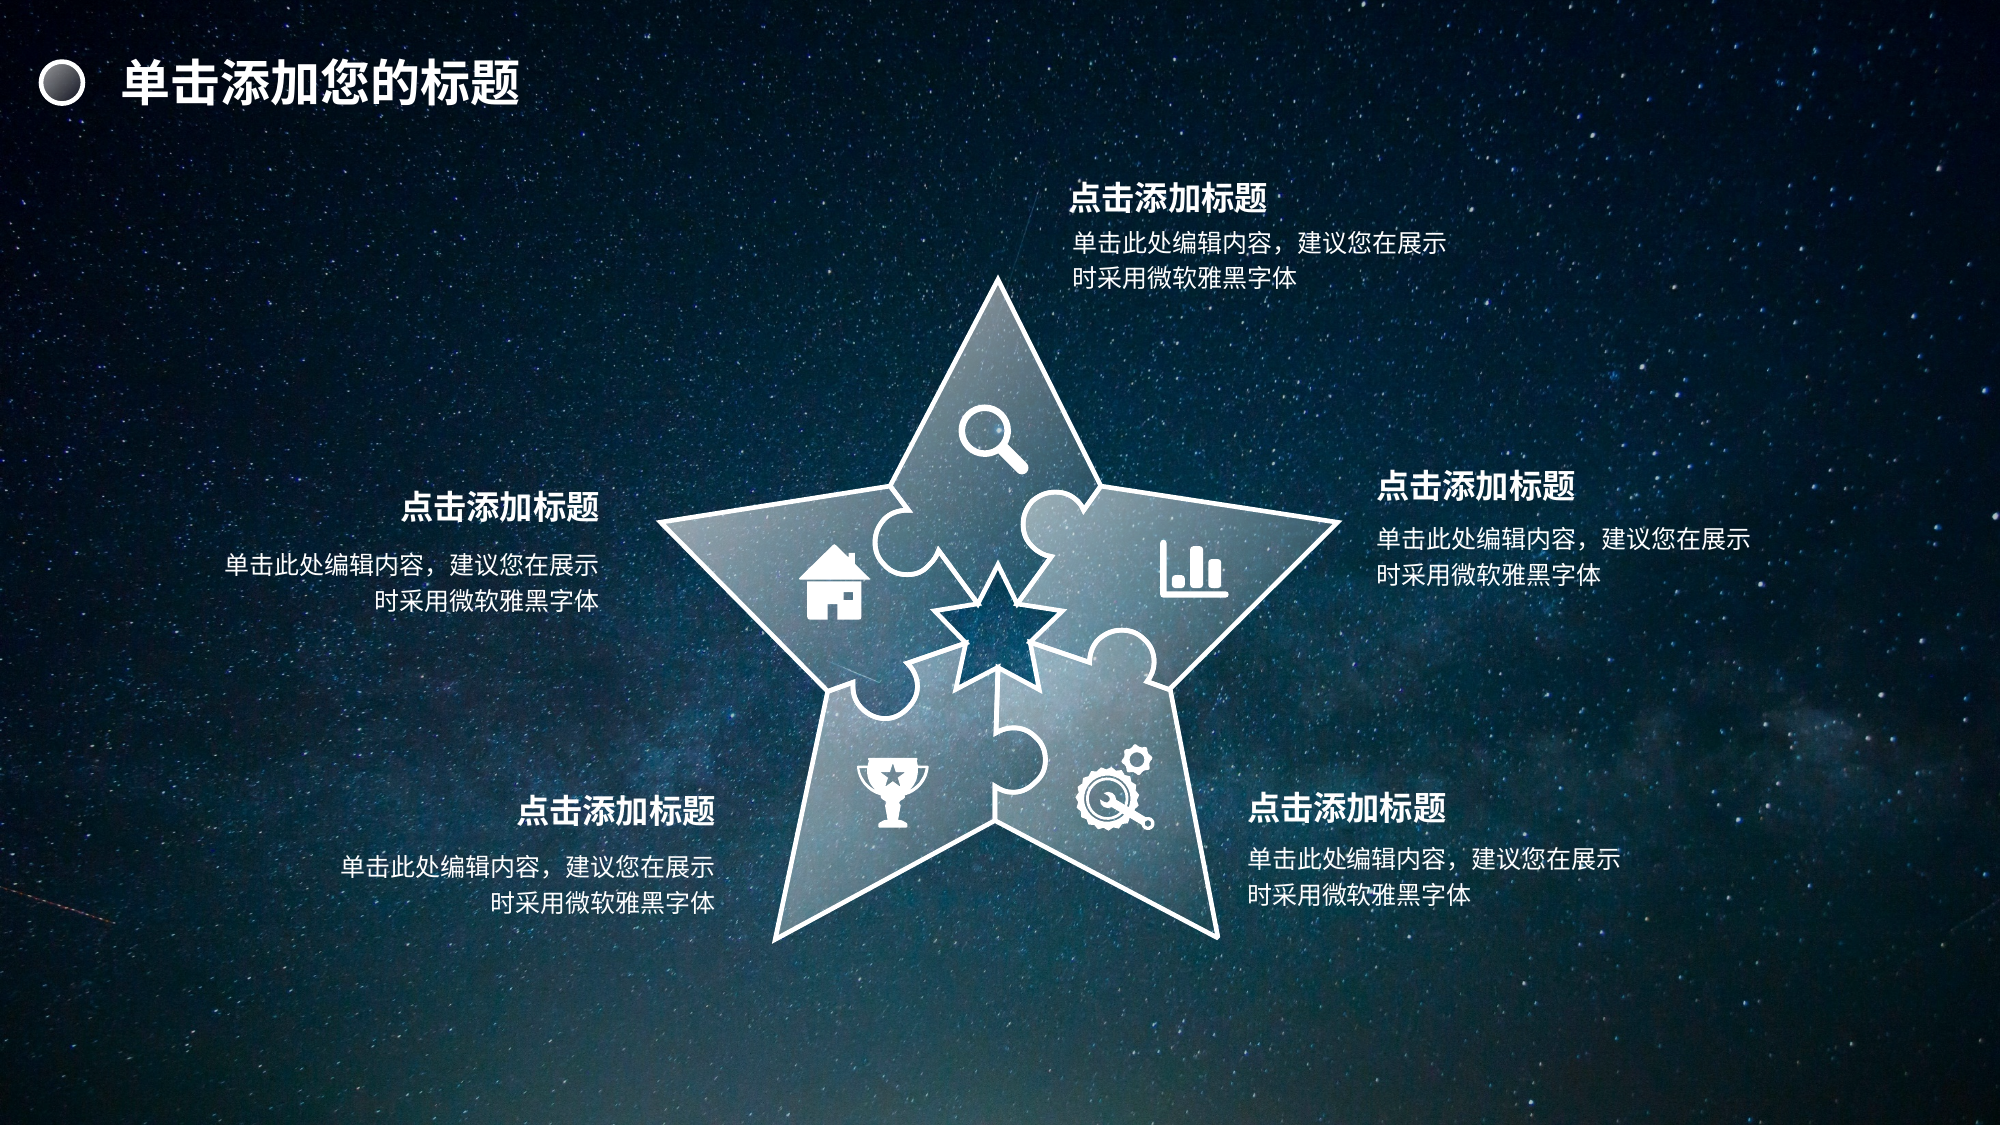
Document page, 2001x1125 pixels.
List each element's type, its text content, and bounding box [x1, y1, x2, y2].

text_box [993, 632, 1219, 939]
text_box 单击此处编辑内容，建议您在展示时采用微软雅黑字体 [1376, 517, 1760, 590]
text_box 单击此处编辑内容，建议您在展示时采用微软雅黑字体 [1247, 837, 1630, 910]
text_box [798, 544, 871, 580]
text_box [1160, 539, 1229, 598]
text_box [856, 757, 929, 828]
text_box 单击此处编辑内容，建议您在展示时采用微软雅黑字体 [1072, 221, 1456, 293]
text_box 单击添加您的标题 [105, 43, 801, 119]
text_box [1075, 767, 1155, 831]
text_box 单击此处编辑内容，建议您在展示时采用微软雅黑字体 [216, 543, 600, 616]
text_box 单击此处编辑内容，建议您在展示时采用微软雅黑字体 [333, 845, 716, 918]
picture [0, 0, 2000, 1125]
text_box [877, 277, 1102, 603]
text_box 点击添加标题 [1247, 787, 1568, 828]
text_box [773, 641, 1044, 942]
text_box 点击添加标题 [395, 790, 716, 831]
text_box 点击添加标题 [1068, 177, 1389, 218]
text_box [807, 581, 862, 620]
text_box [658, 484, 980, 717]
text_box [1121, 744, 1153, 776]
text_box 点击添加标题 [279, 485, 600, 526]
text_box 点击添加标题 [1376, 465, 1697, 506]
text_box [958, 404, 1029, 475]
text_box [1015, 484, 1340, 691]
